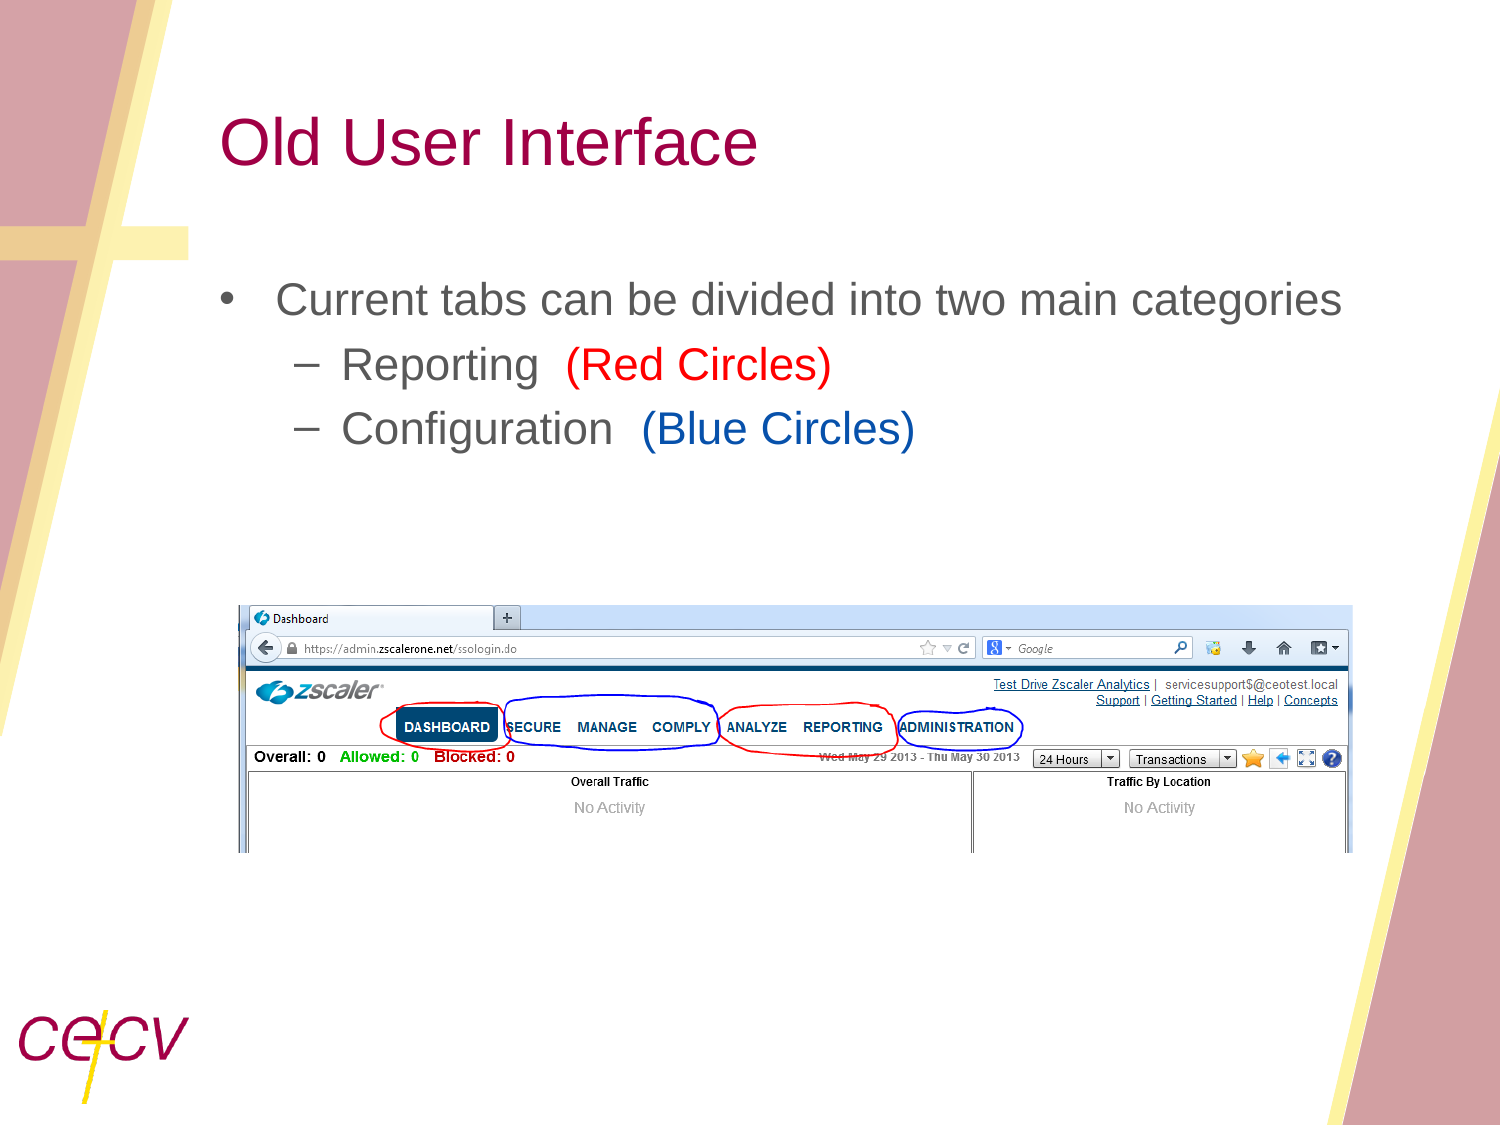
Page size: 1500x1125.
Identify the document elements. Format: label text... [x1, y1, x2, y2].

title Old User Interface [204, 45, 1425, 233]
picture [19, 1010, 189, 1104]
picture [0, 0, 189, 825]
list Current tabs can be divided into two main categories Reporting (Red Circles) Configuration (Blue Circles) [204, 262, 1425, 1005]
picture [1326, 293, 1500, 1125]
picture [238, 604, 1354, 853]
